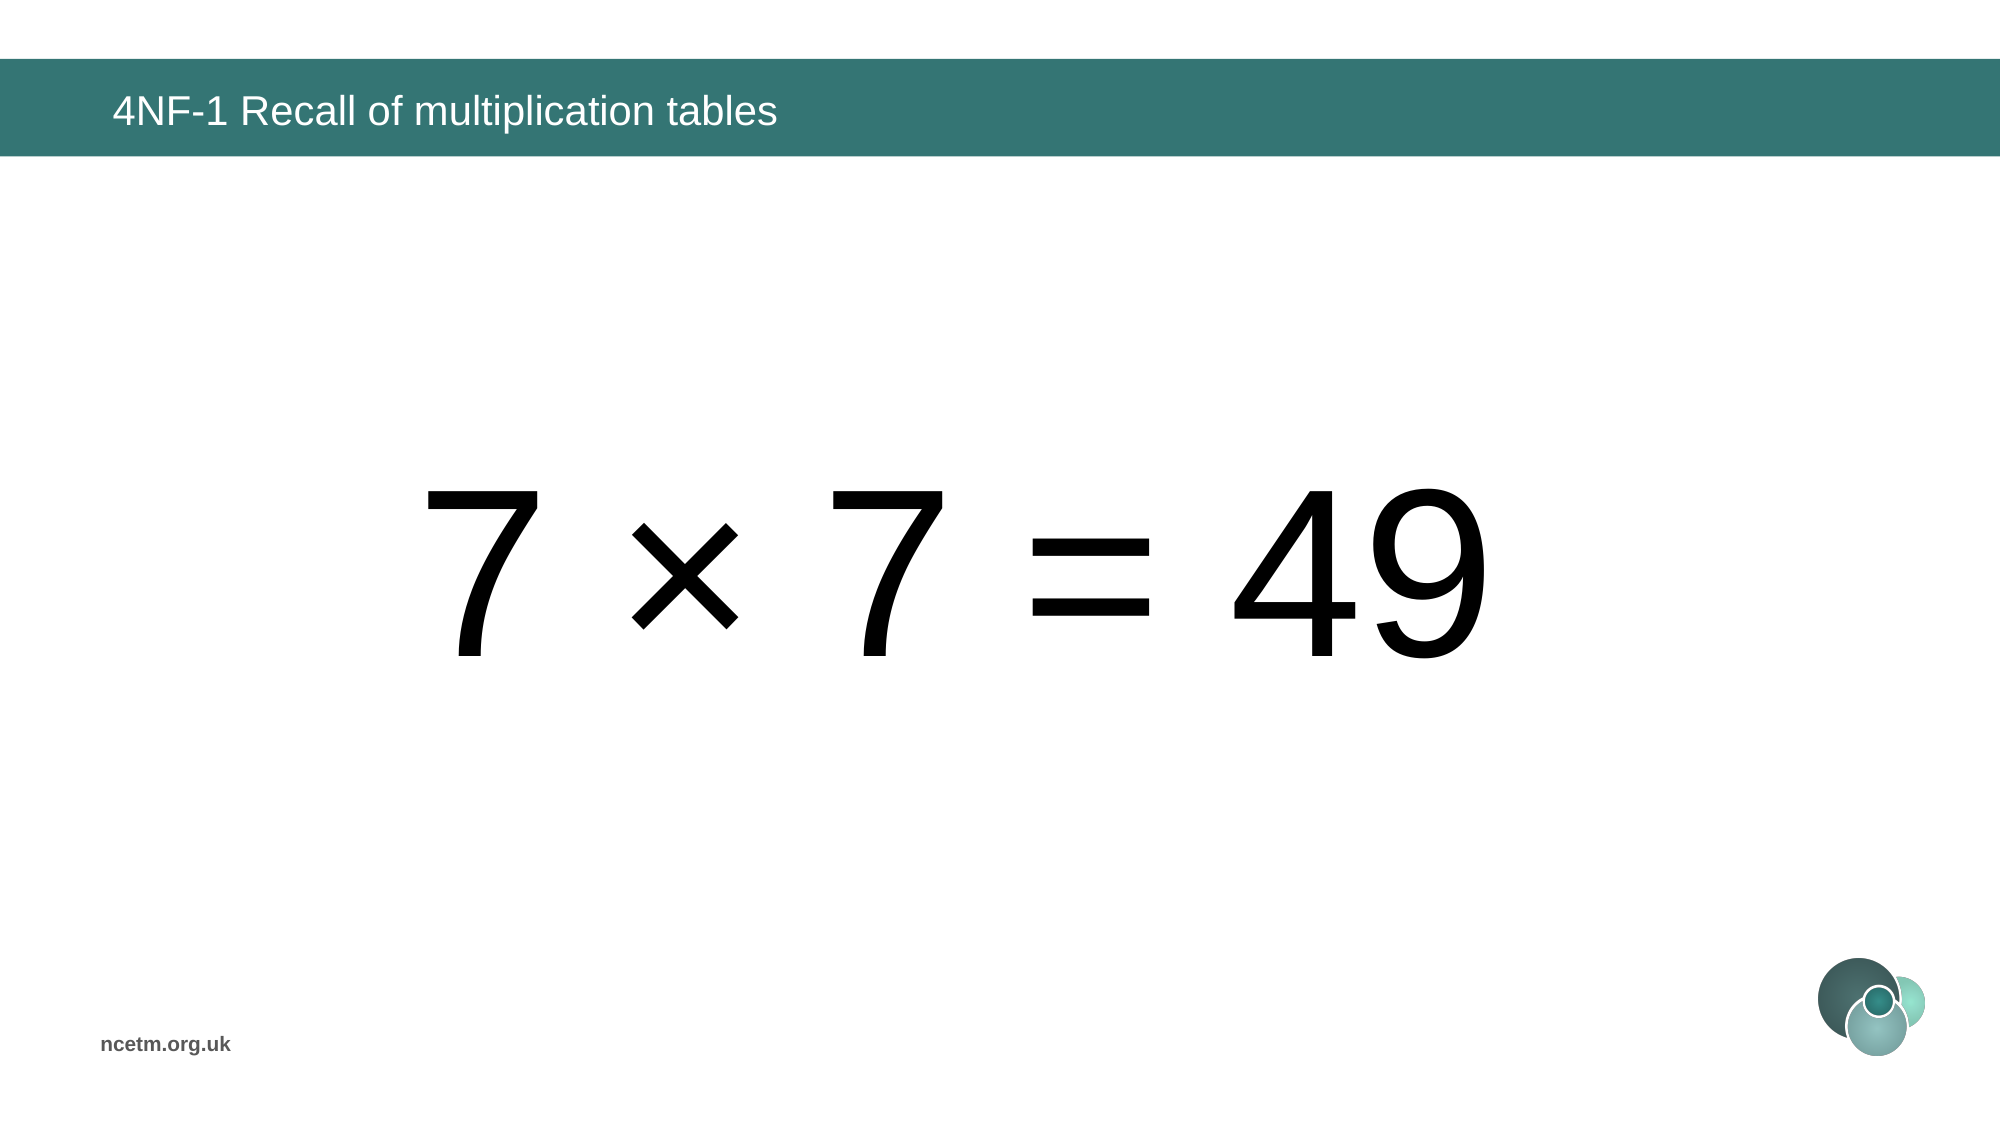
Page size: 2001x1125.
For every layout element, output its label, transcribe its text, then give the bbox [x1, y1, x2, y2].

text_box 7 × 7 = [401, 409, 1214, 712]
picture [1818, 958, 1925, 1056]
title 4NF-1 Recall of multiplication tables [97, 76, 1945, 147]
text_box 49 [1214, 409, 1511, 712]
